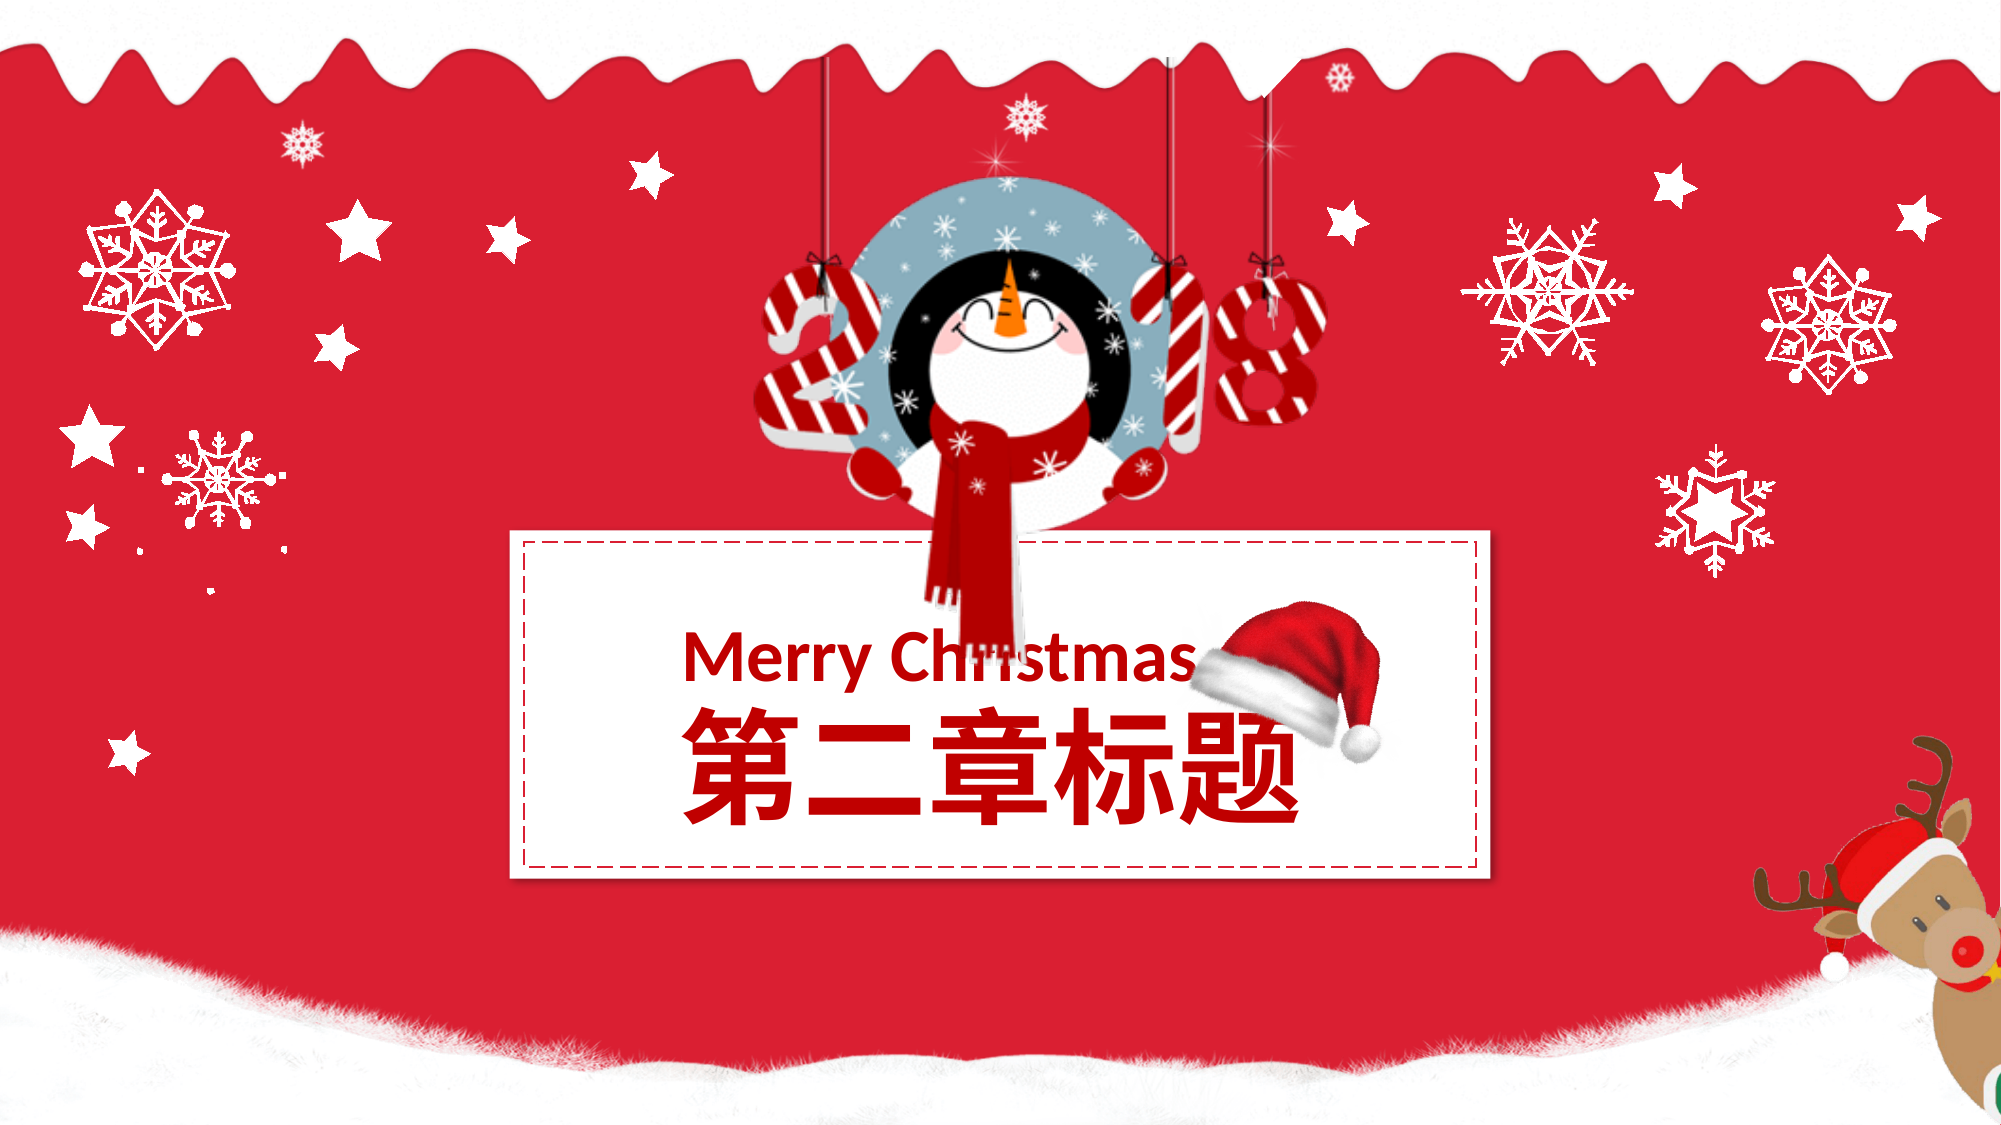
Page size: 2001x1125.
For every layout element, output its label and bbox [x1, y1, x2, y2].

text_box [509, 530, 1491, 879]
text_box [728, 28, 1345, 666]
picture [0, 723, 2001, 1125]
picture [0, 0, 2001, 189]
